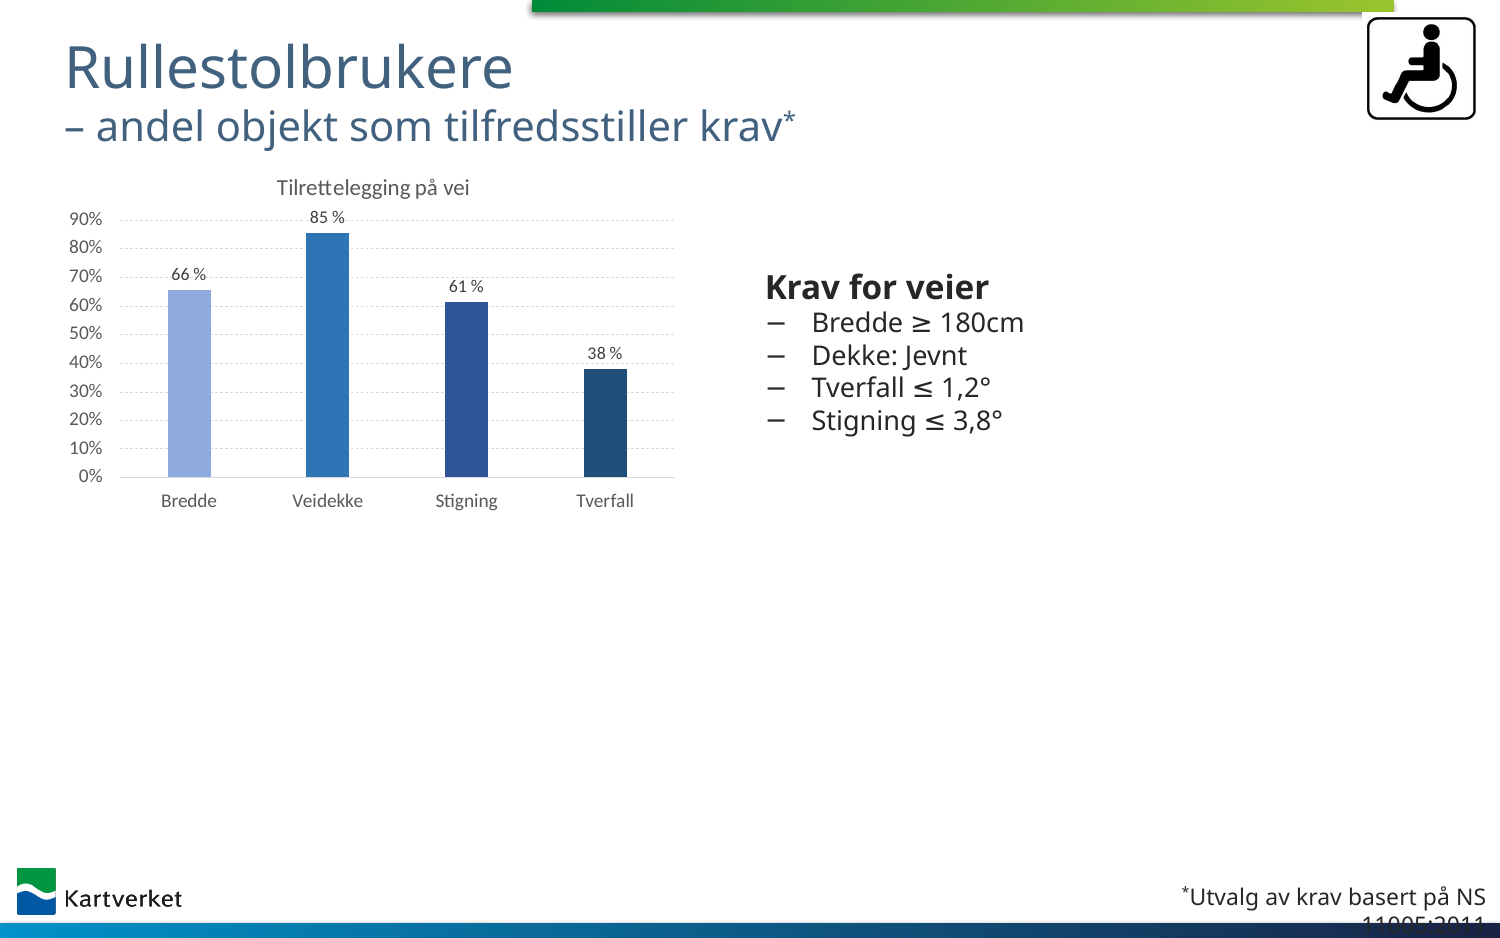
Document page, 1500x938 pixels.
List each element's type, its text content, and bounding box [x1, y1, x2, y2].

text_box Rullestolbrukere – andel objekt som tilfredsstiller krav* [49, 25, 1431, 158]
text_box Krav for veier Bredde ≥ 180cm Dekke: Jevnt Tverfall ≤ 1,2° Stigning ≤ 3,8° [750, 258, 1234, 444]
picture [1362, 12, 1481, 126]
picture [62, 166, 685, 519]
text_box *Utvalg av krav basert på NS 11005:2011 [1068, 873, 1500, 938]
